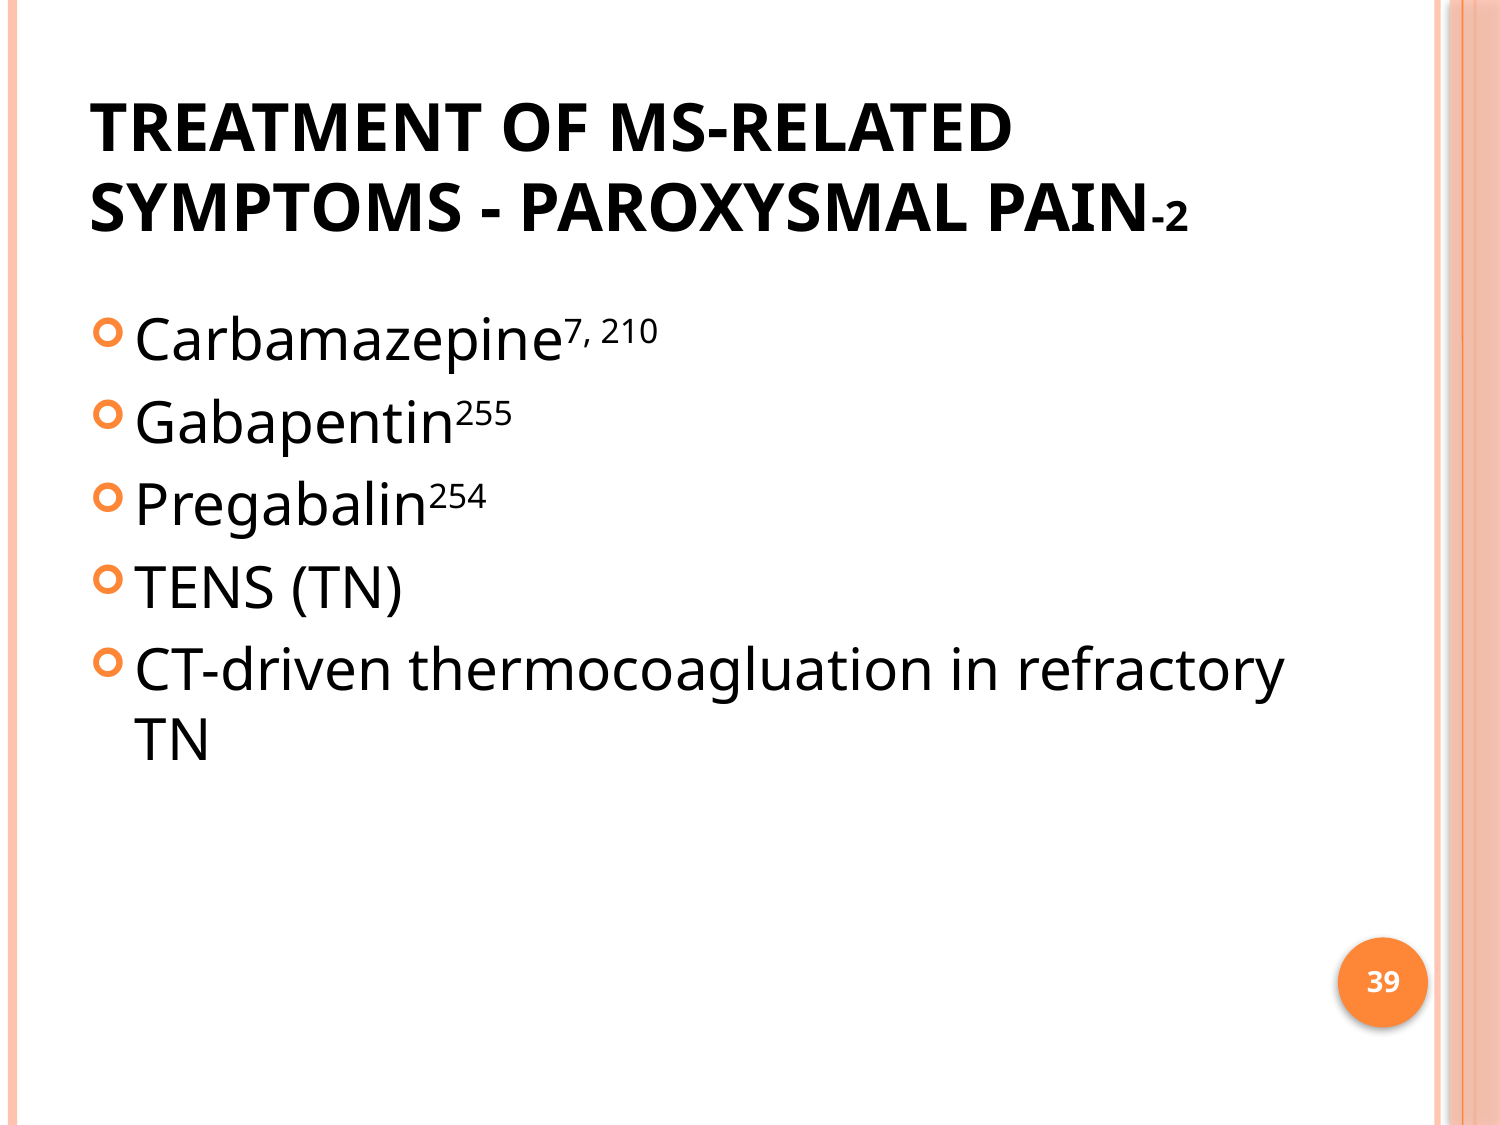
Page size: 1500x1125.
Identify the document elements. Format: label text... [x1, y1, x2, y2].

slide_number 39 [1333, 940, 1434, 1027]
title Treatment of MS-related symptoms - Paroxysmal pain-2 [75, 64, 1396, 253]
list Carbamazepine7, 210 Gabapentin255 Pregabalin254 TENS (TN) CT-driven thermocoagluation in refractory TN [75, 295, 1377, 931]
